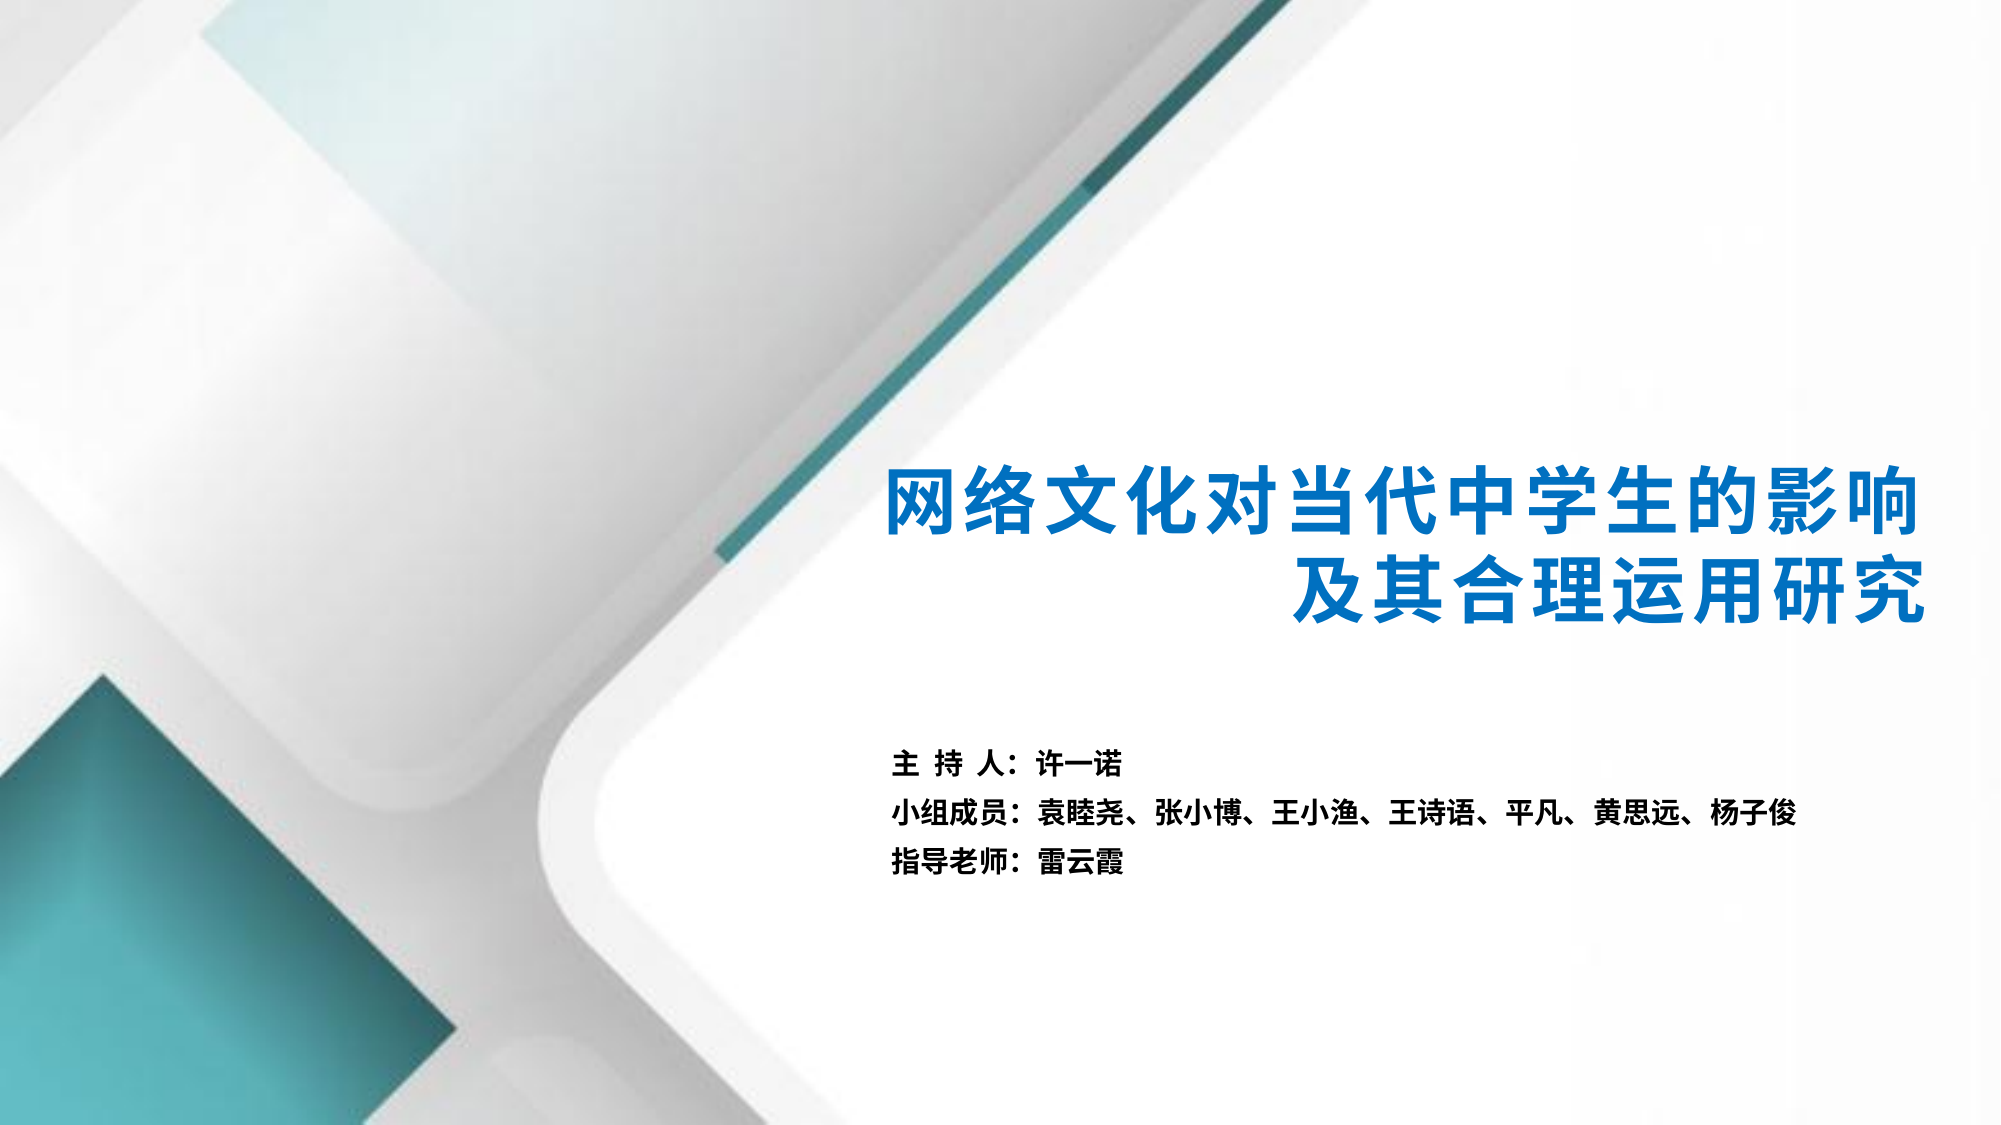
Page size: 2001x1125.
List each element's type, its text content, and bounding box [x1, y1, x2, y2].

picture [0, 0, 2001, 1125]
title 网络文化对当代中学生的影响 及其合理运用研究 [629, 303, 1942, 640]
text_box 主 持 人：许一诺 小组成员：袁睦尧、张小博、王小渔、王诗语、平凡、黄思远、杨子俊 指导老师：雷云霞 [876, 724, 1955, 886]
